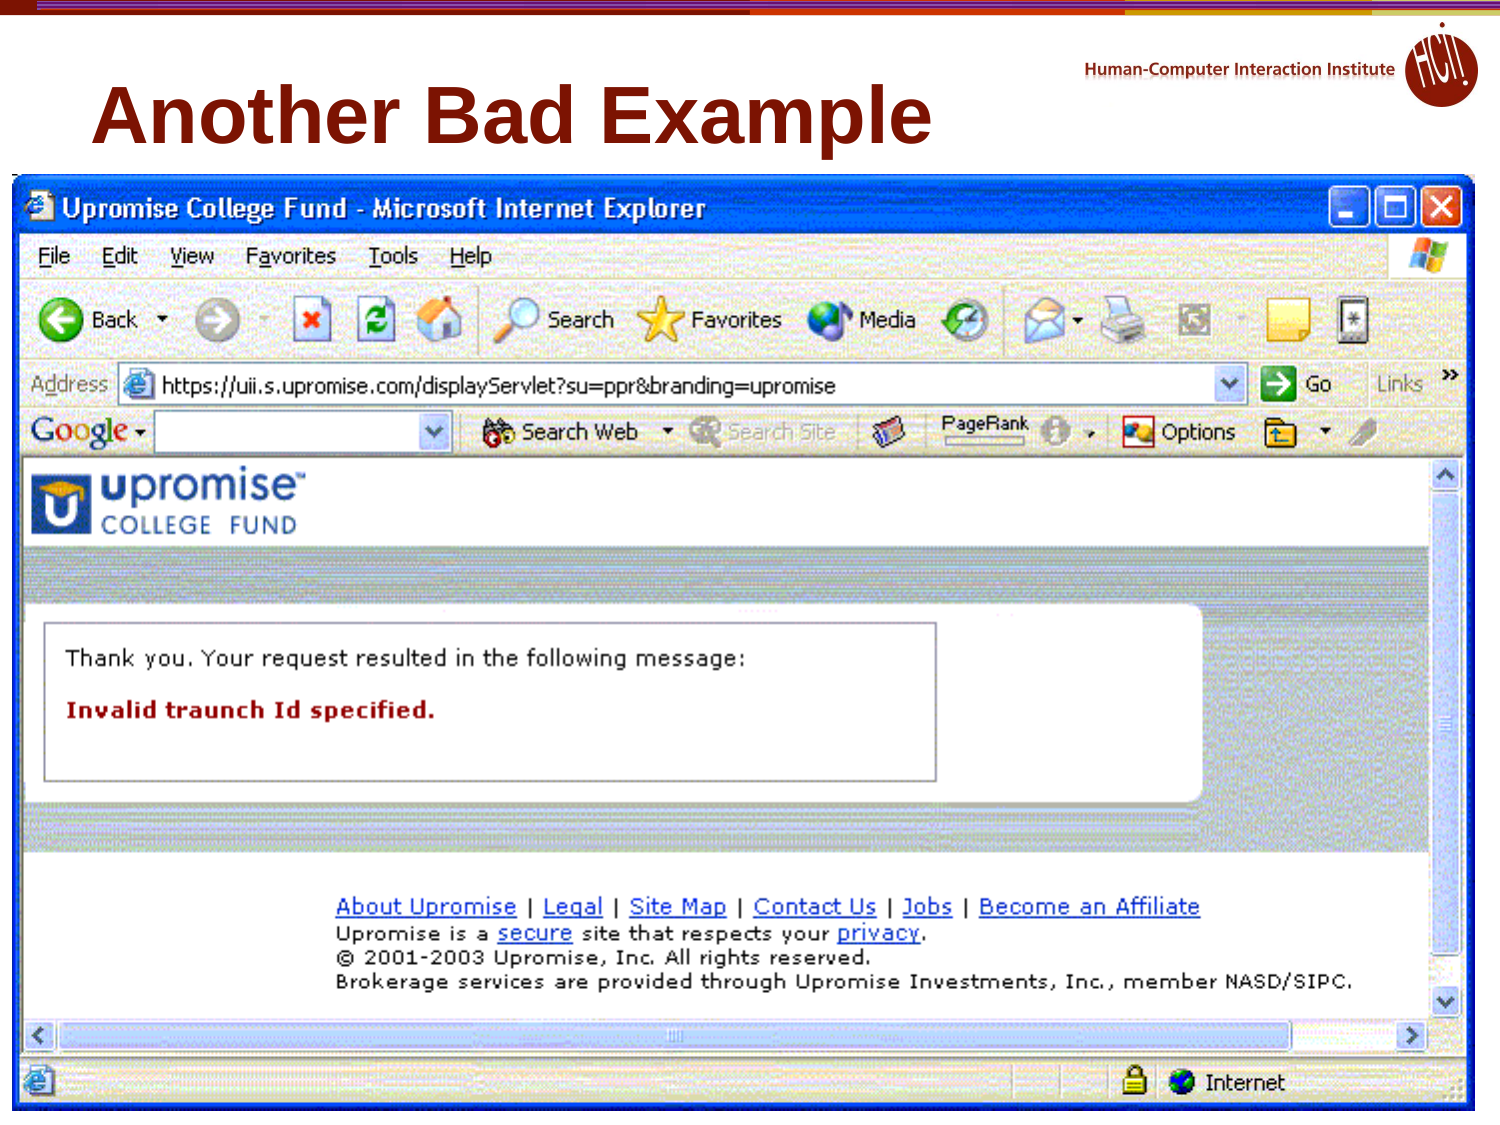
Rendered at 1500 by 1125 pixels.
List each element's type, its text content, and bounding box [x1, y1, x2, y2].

title Another Bad Example [74, 19, 1313, 168]
picture [12, 174, 1476, 1111]
picture [37, 1, 1500, 10]
picture [1313, 22, 1478, 107]
